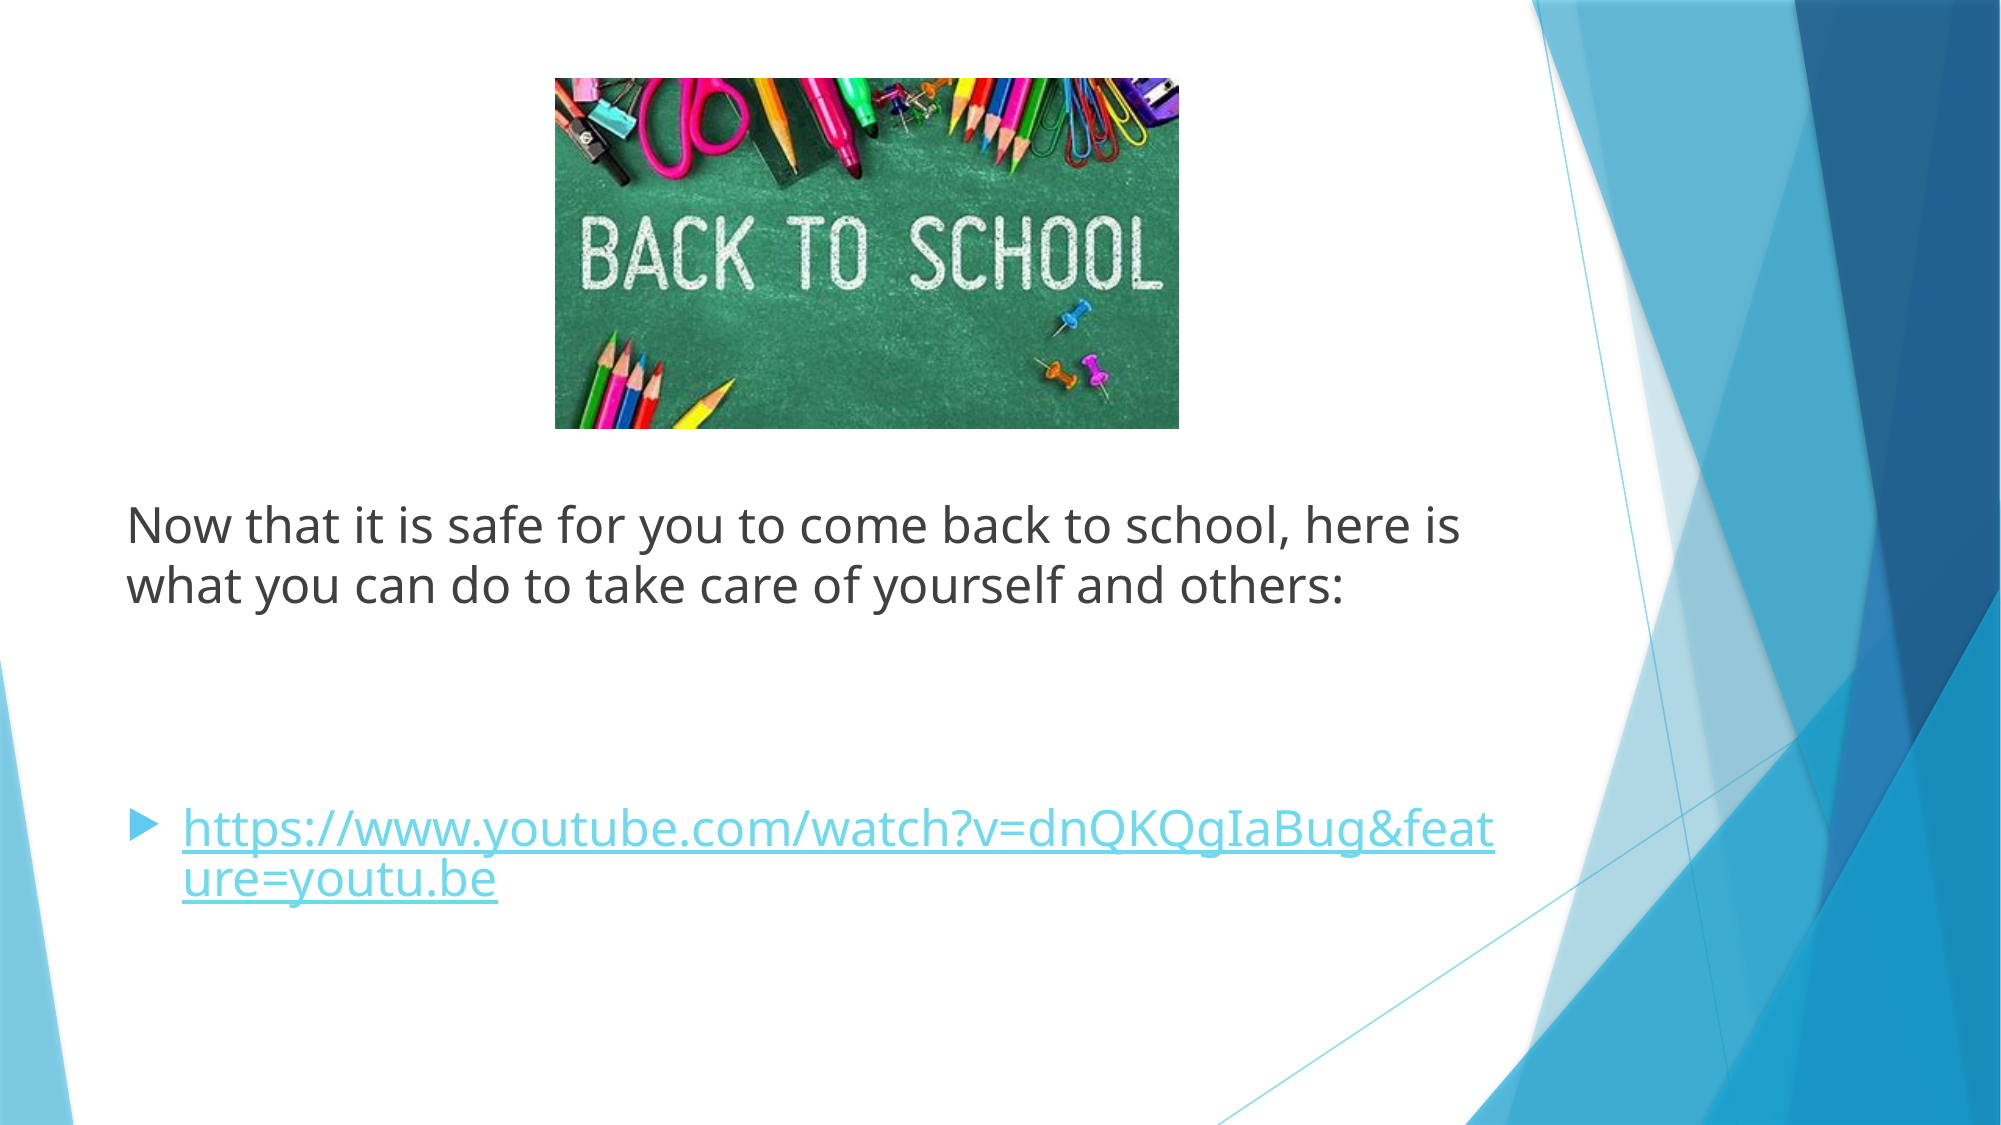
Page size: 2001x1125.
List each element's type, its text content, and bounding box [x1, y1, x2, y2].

list Now that it is safe for you to come back to school, here is what you can do to take care of yourself and others: https://www.youtube.com/watch?v=dnQKQgIaBug&feature=youtu.be [111, 354, 1522, 992]
picture [554, 78, 1180, 430]
